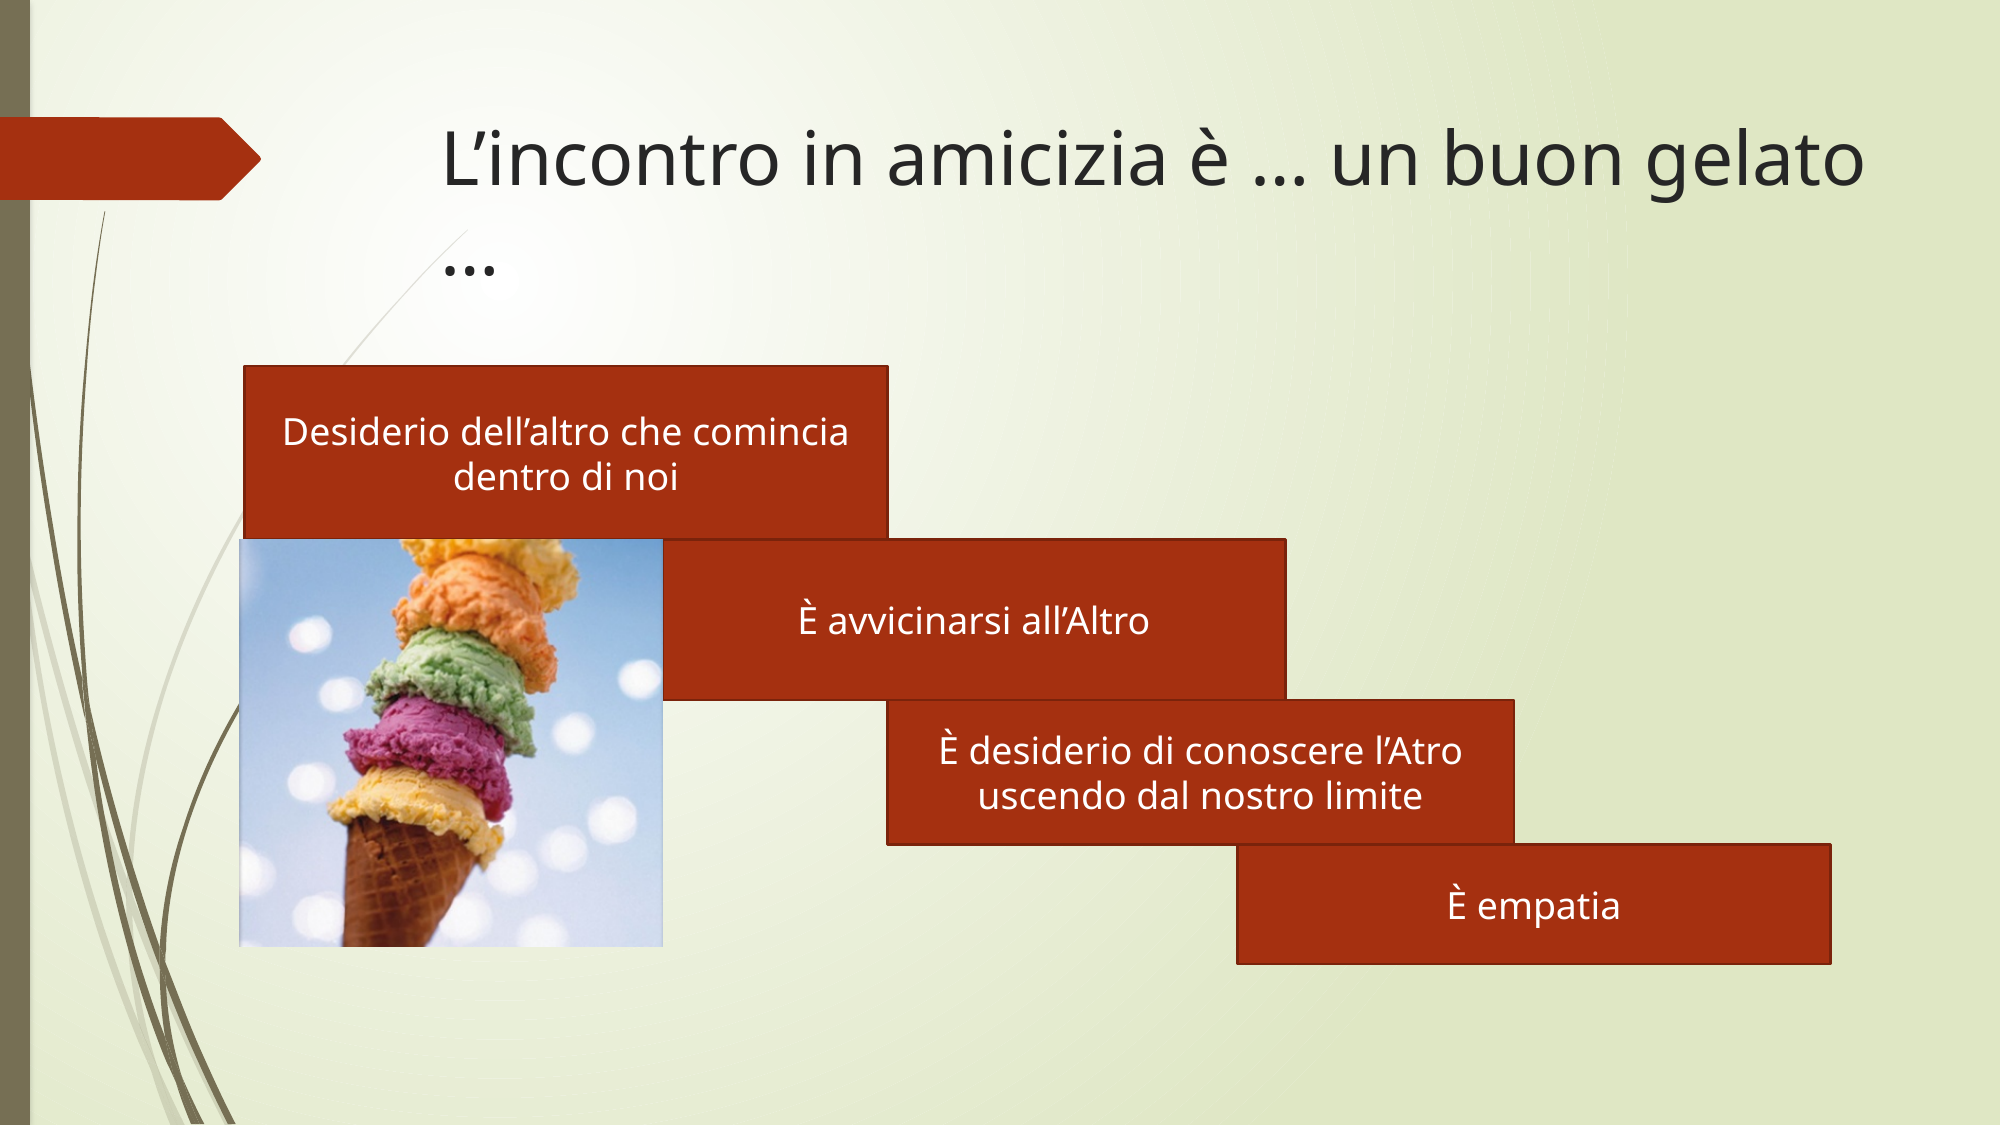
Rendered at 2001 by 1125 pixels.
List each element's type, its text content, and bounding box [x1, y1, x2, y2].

picture [238, 538, 663, 947]
text_box È avvicinarsi all’Altro [663, 538, 1287, 701]
title L’incontro in amicizia è … un buon gelato … [425, 102, 1888, 313]
text_box È desiderio di conoscere l’Atro uscendo dal nostro limite [886, 699, 1515, 846]
text_box Desiderio dell’altro che comincia dentro di noi [243, 365, 889, 538]
text_box È empatia [1236, 843, 1832, 965]
